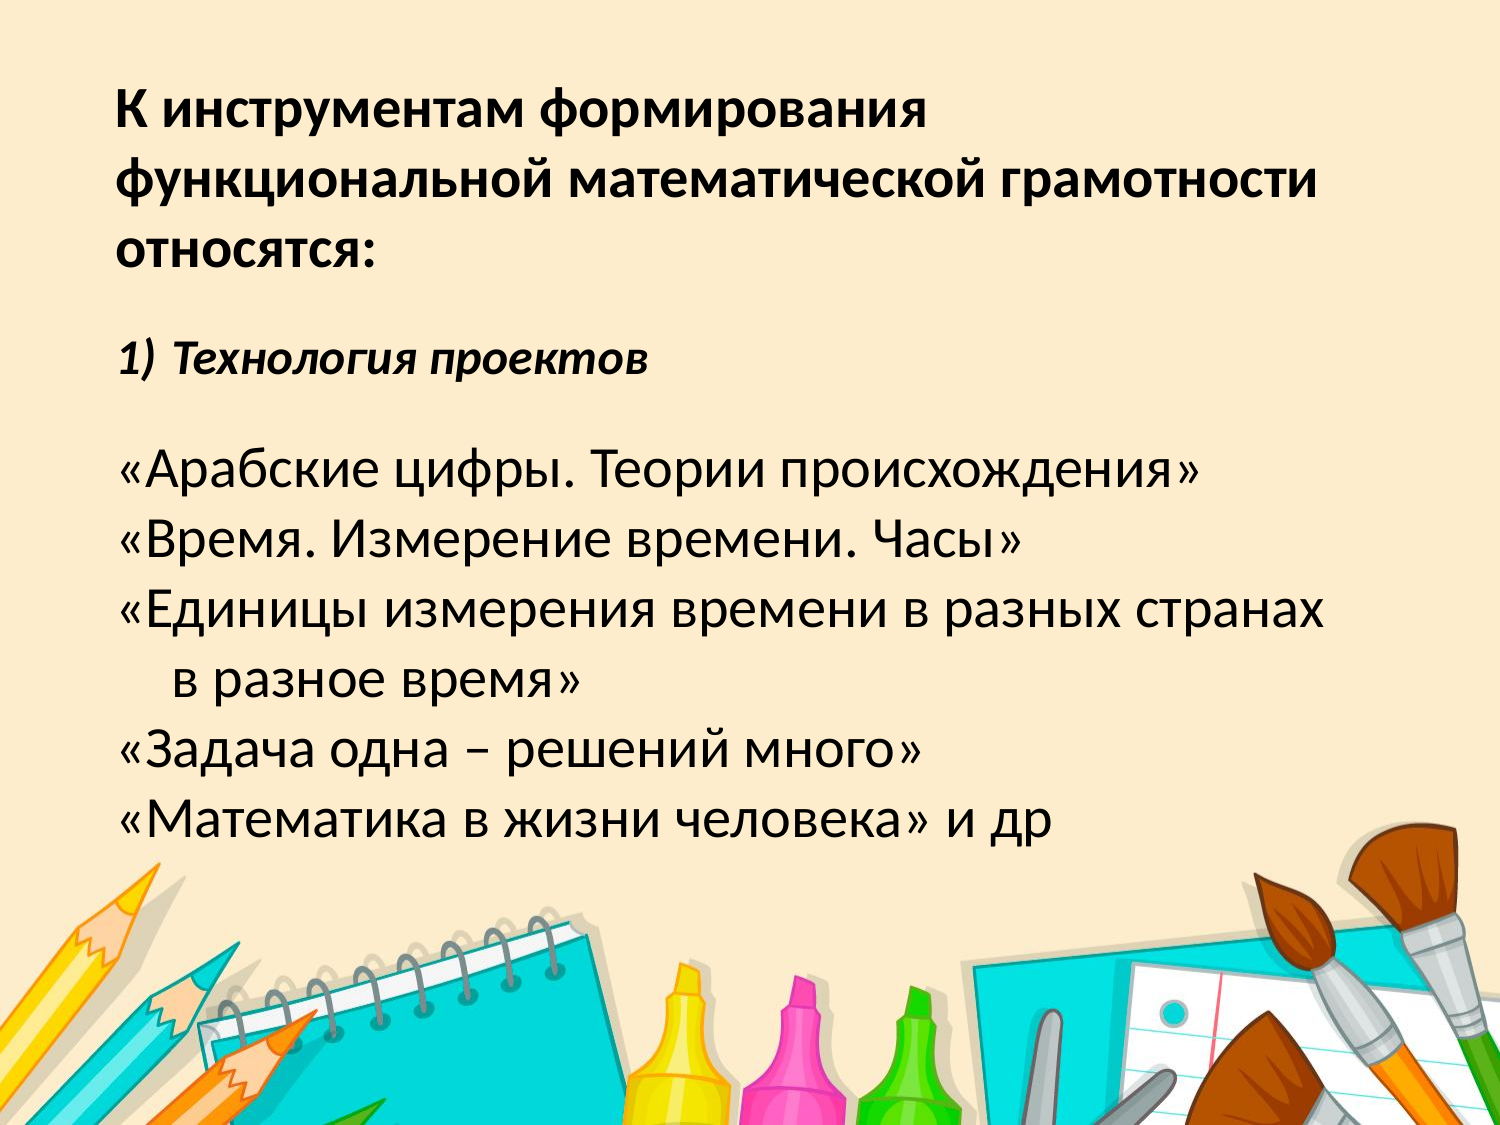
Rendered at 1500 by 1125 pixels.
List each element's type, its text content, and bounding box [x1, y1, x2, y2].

picture [0, 0, 1500, 1125]
text_box К инструментам формирования функциональной математической грамотности относятся: Технология проектов «Арабские цифры. Теории происхождения» «Время. Измерение времени. Часы» «Единицы измерения времени в разных странах в разное время» «Задача одна – решений много» «Математика в жизни человека» и др [100, 62, 1374, 902]
